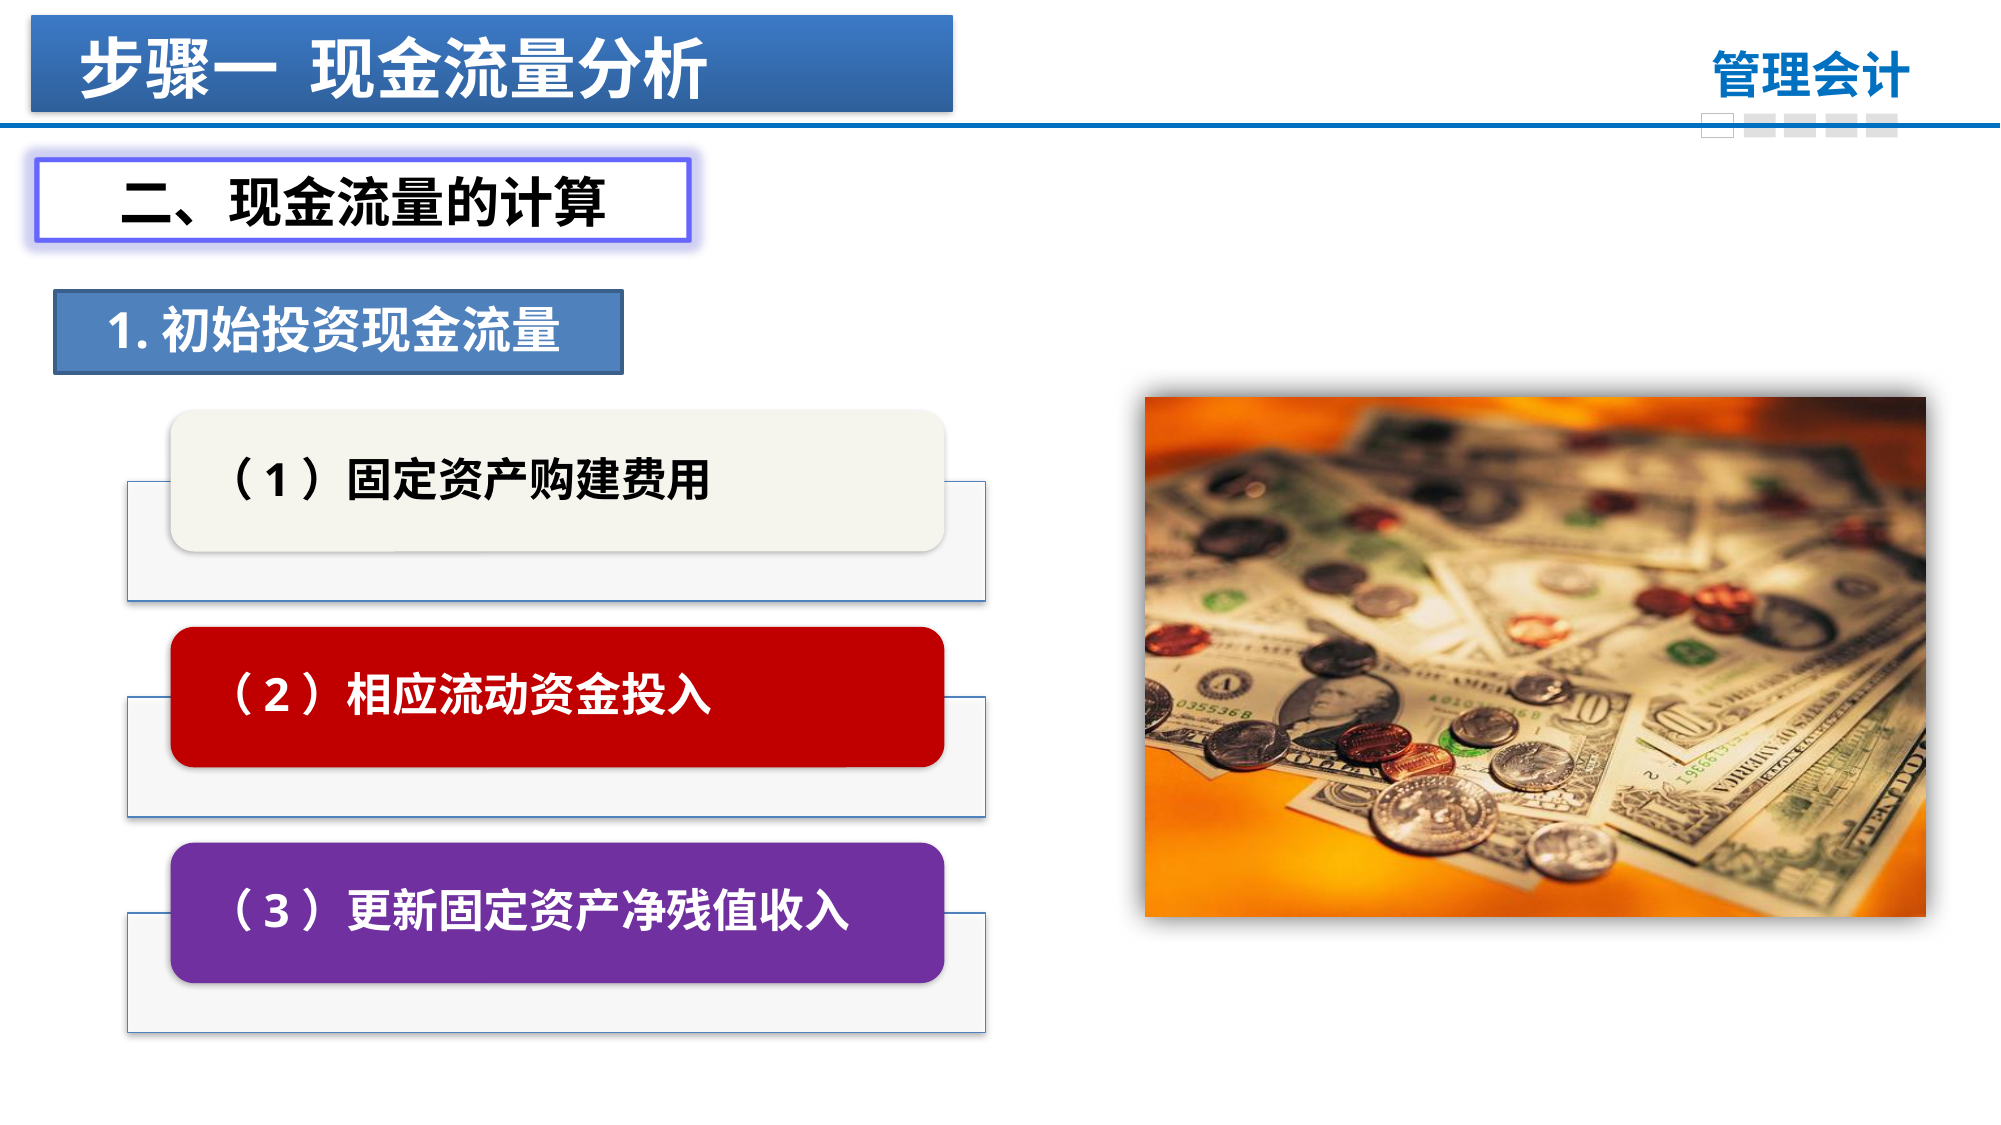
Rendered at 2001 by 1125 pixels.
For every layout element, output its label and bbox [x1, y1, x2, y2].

text_box [7, 132, 719, 268]
text_box [31, 14, 953, 117]
picture [1145, 396, 1926, 918]
text_box [54, 290, 623, 374]
text_box [127, 408, 986, 1036]
